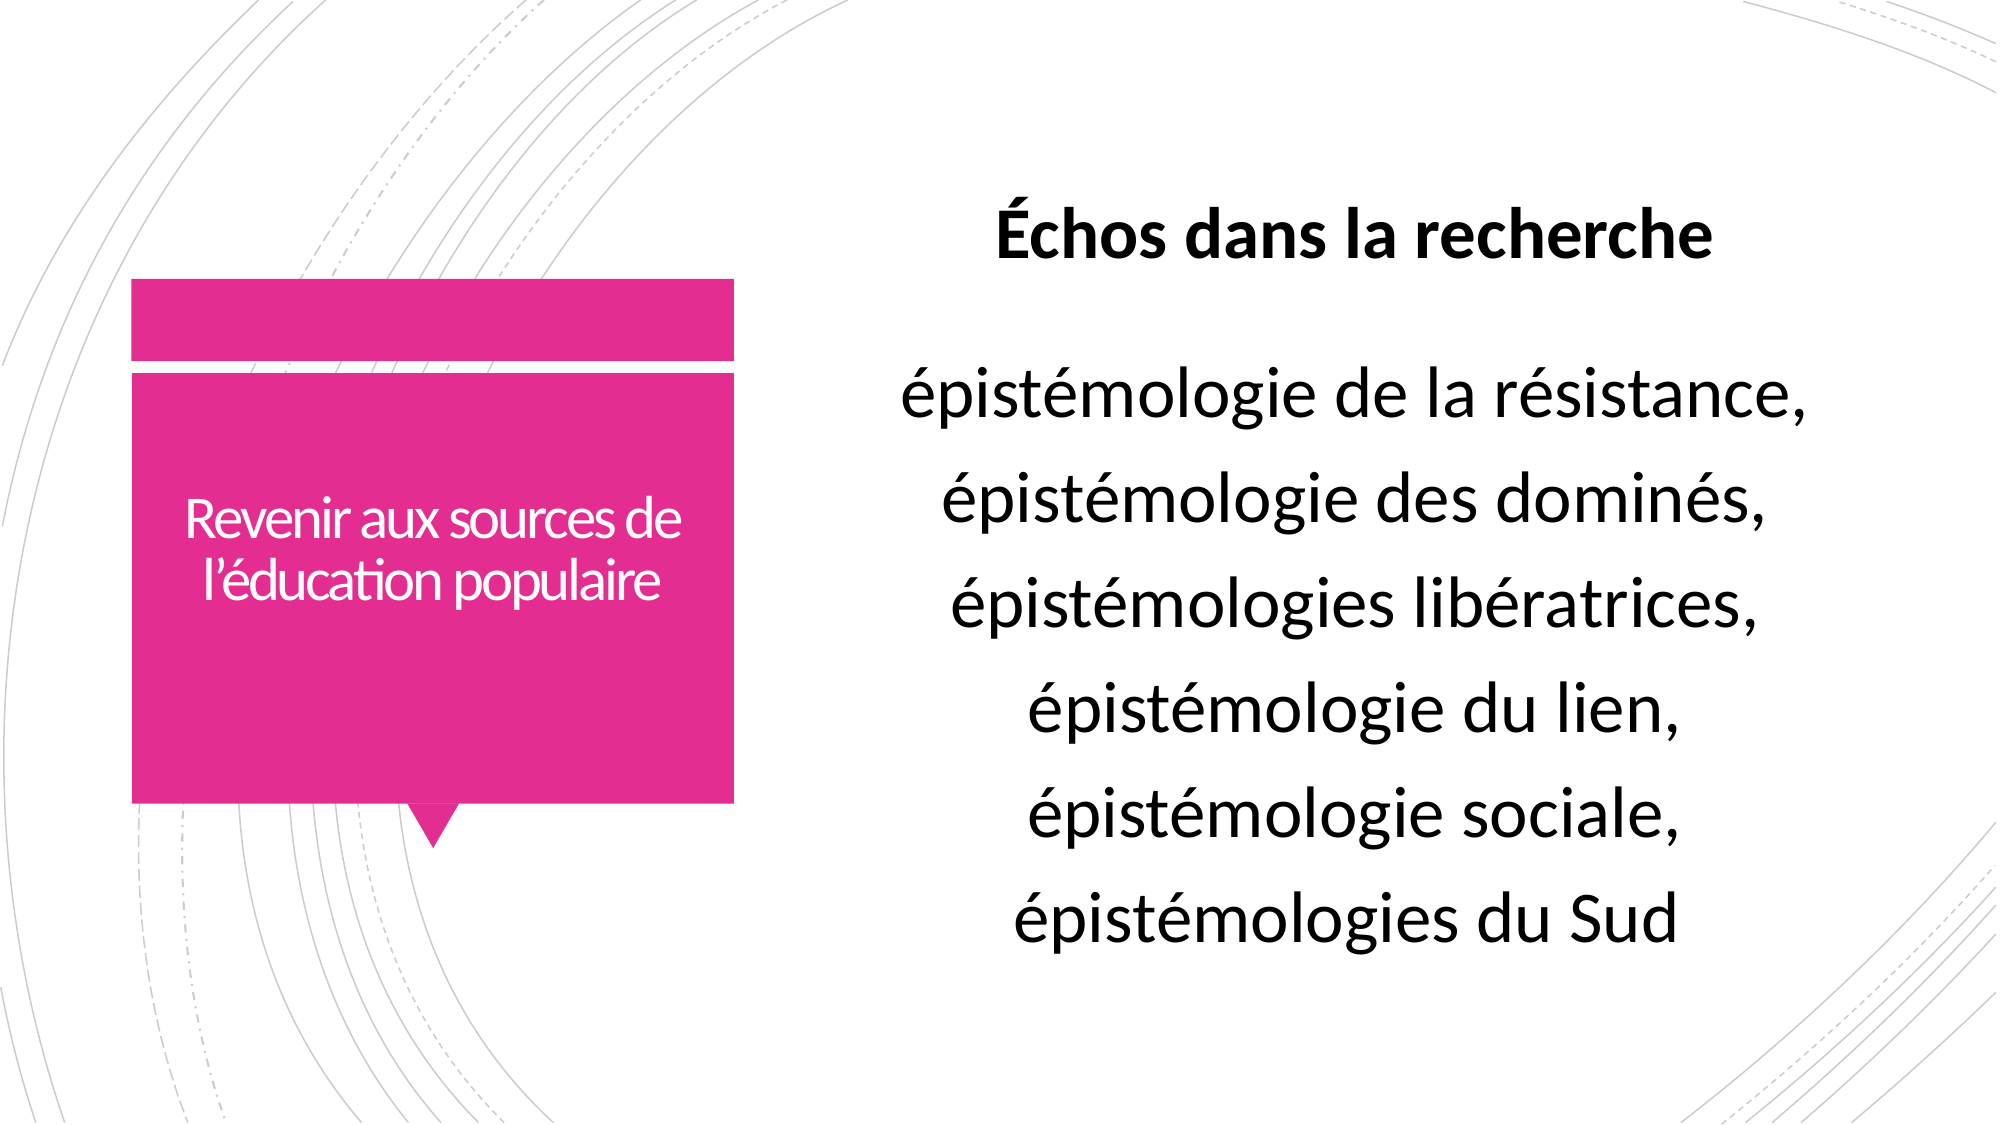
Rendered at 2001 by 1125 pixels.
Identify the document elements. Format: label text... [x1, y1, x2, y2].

list Échos dans la recherche épistémologie de la résistance, épistémologie des dominés, épistémologies libératrices, épistémologie du lien, épistémologie sociale, épistémologies du Sud [839, 0, 1871, 1125]
title Revenir aux sources de l’éducation populaire [145, 385, 720, 789]
